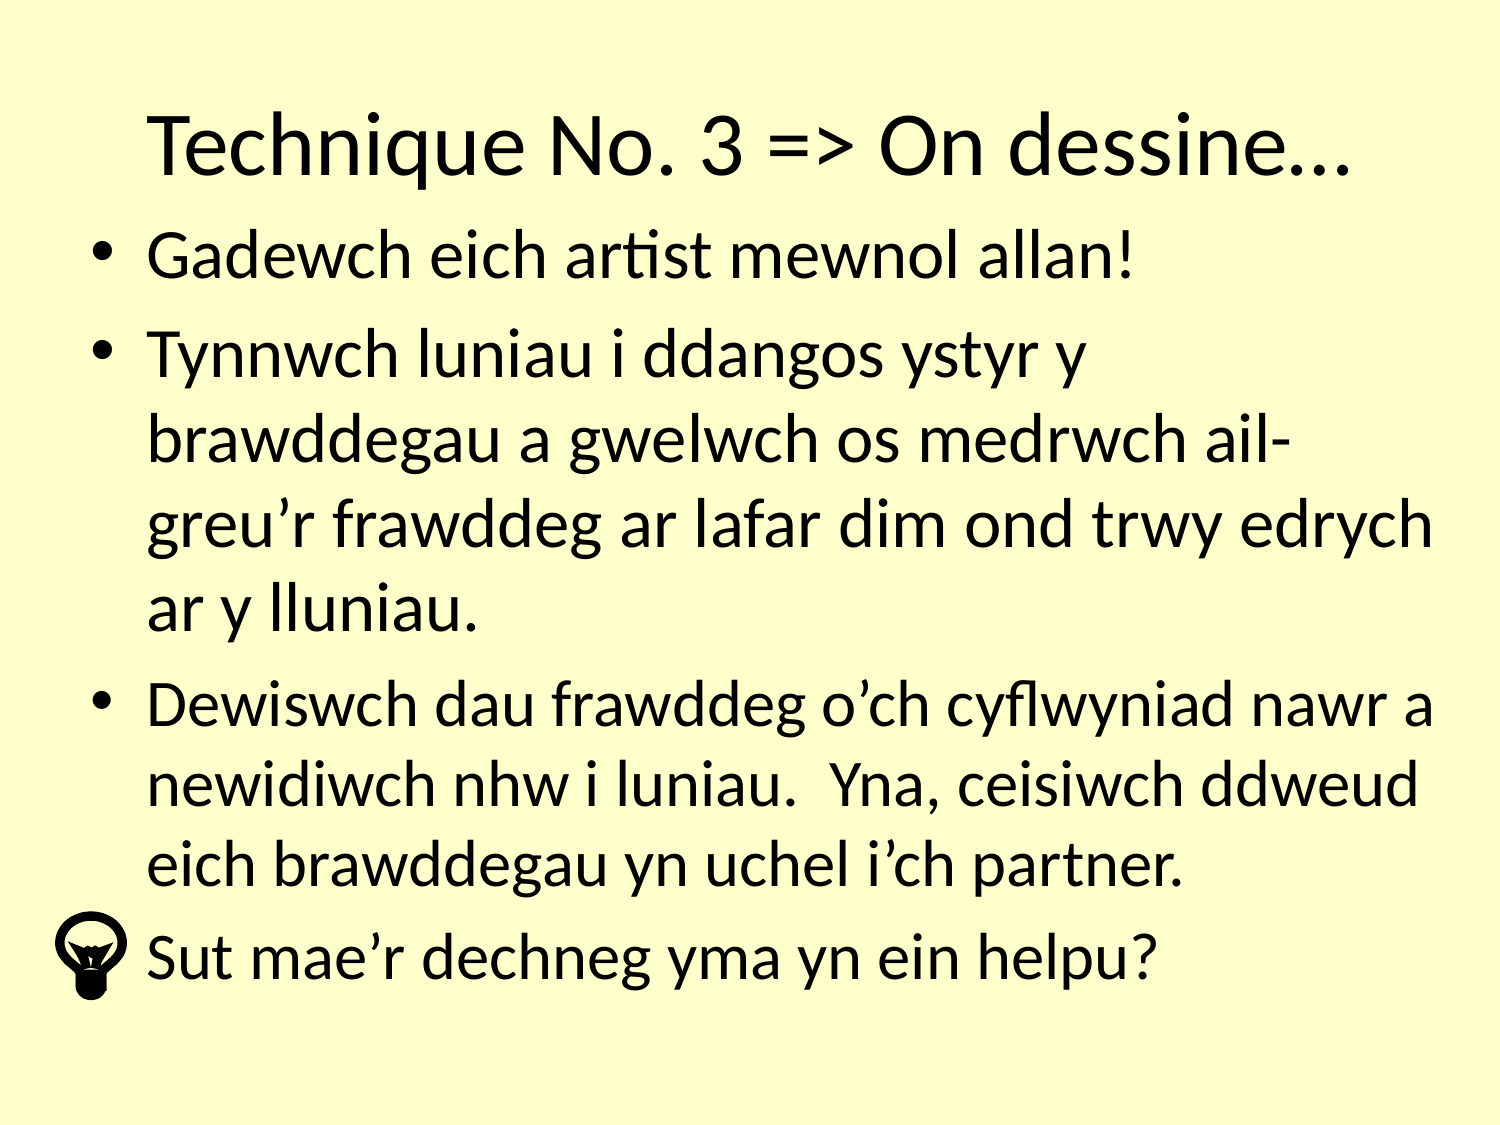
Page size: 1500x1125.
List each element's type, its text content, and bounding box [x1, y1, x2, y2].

title Technique No. 3 => On dessine… [75, 45, 1425, 200]
text_box [59, 916, 123, 996]
list Gadewch eich artist mewnol allan! Tynnwch luniau i ddangos ystyr y brawddegau a gwelwch os medrwch ail-greu’r frawddeg ar lafar dim ond trwy edrych ar y lluniau. Dewiswch dau frawddeg o’ch cyflwyniad nawr a newidiwch nhw i luniau. Yna, ceisiwch ddweud eich brawddegau yn uchel i’ch partner. Sut mae’r dechneg yma yn ein helpu? [75, 200, 1463, 1100]
